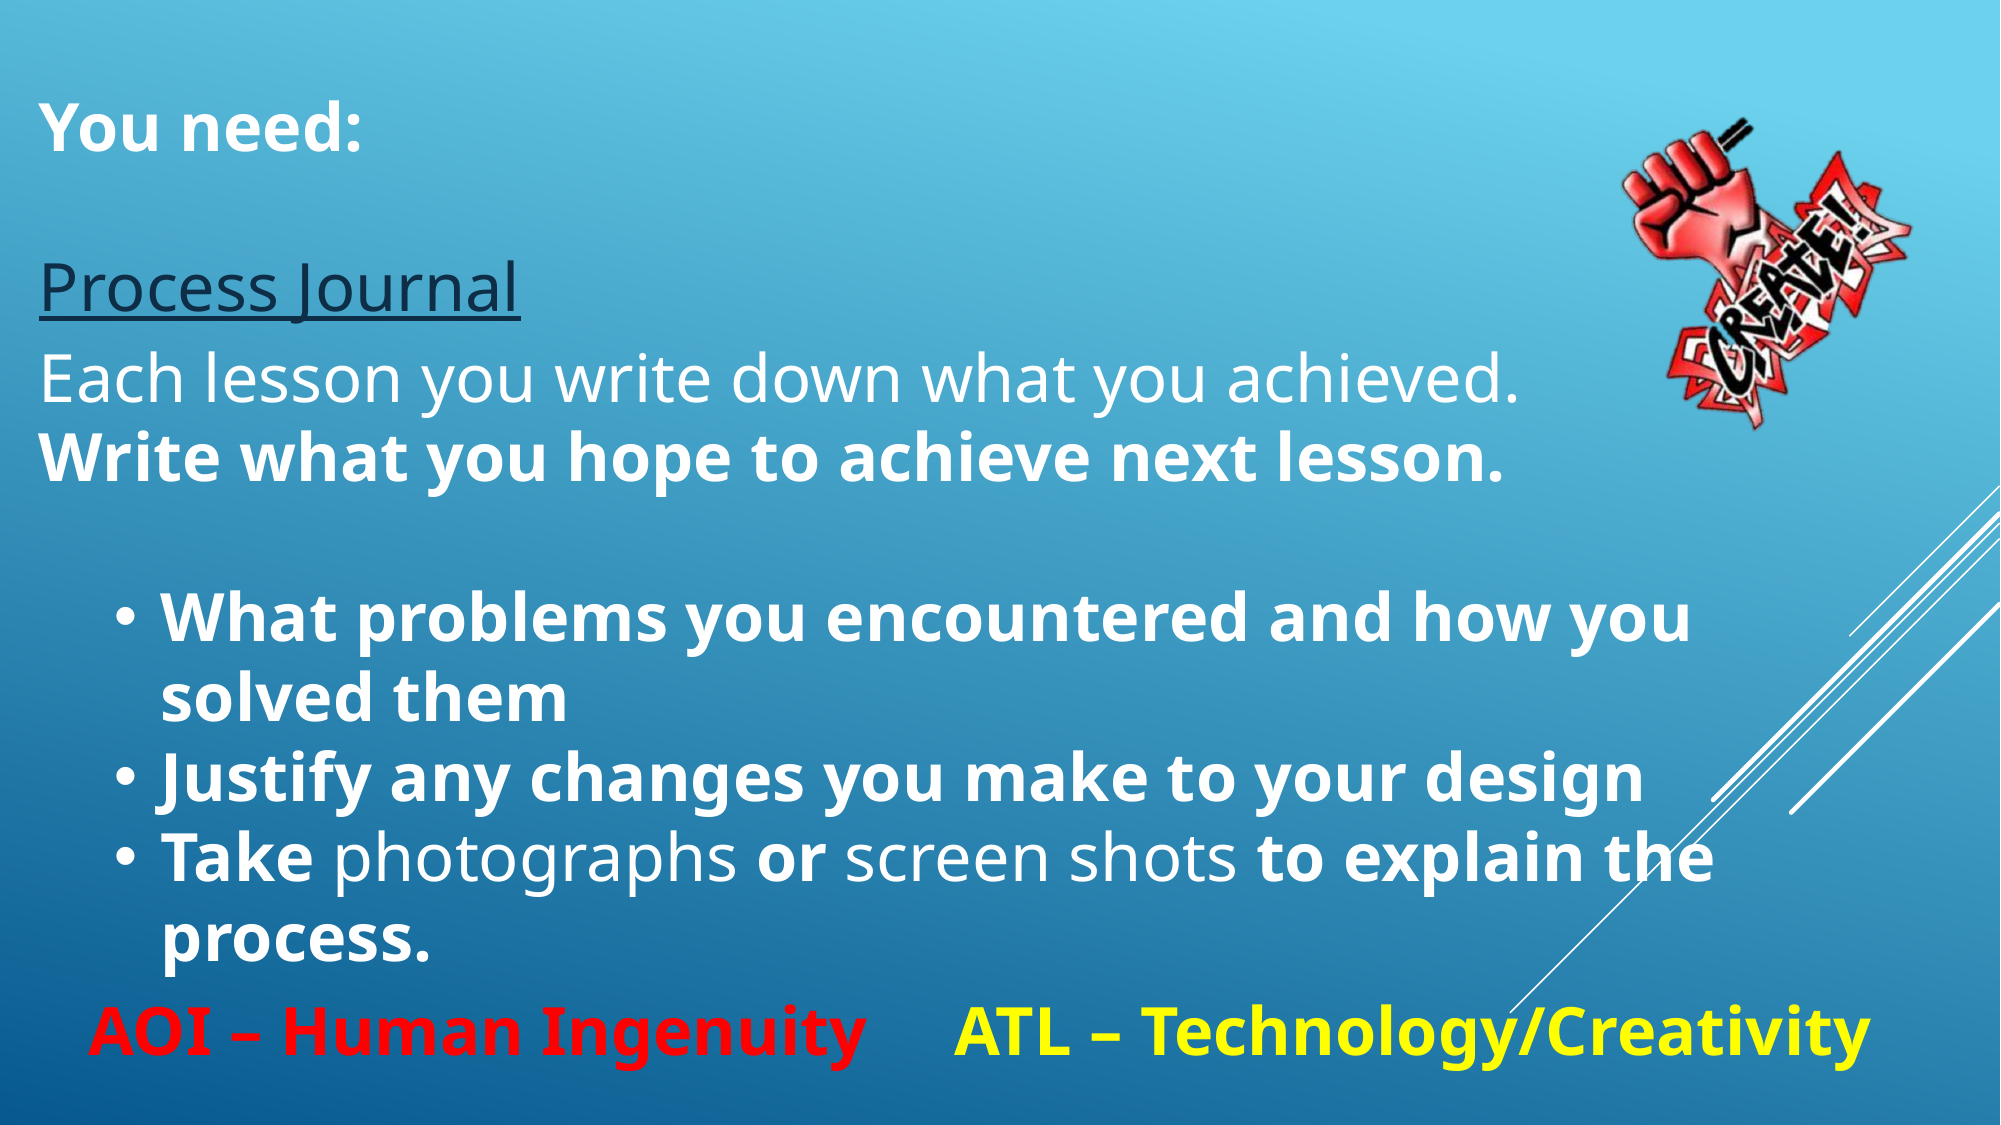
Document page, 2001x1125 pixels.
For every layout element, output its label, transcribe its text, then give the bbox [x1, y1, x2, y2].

text_box You need: Process Journal Each lesson you write down what you achieved. Write what you hope to achieve next lesson. What problems you encountered and how you solved them Justify any changes you make to your design Take photographs or screen shots to explain the process. [24, 77, 1862, 980]
text_box AOI – Human Ingenuity ATL – Technology/Creativity [0, 980, 1961, 1076]
picture [1464, 0, 2000, 529]
